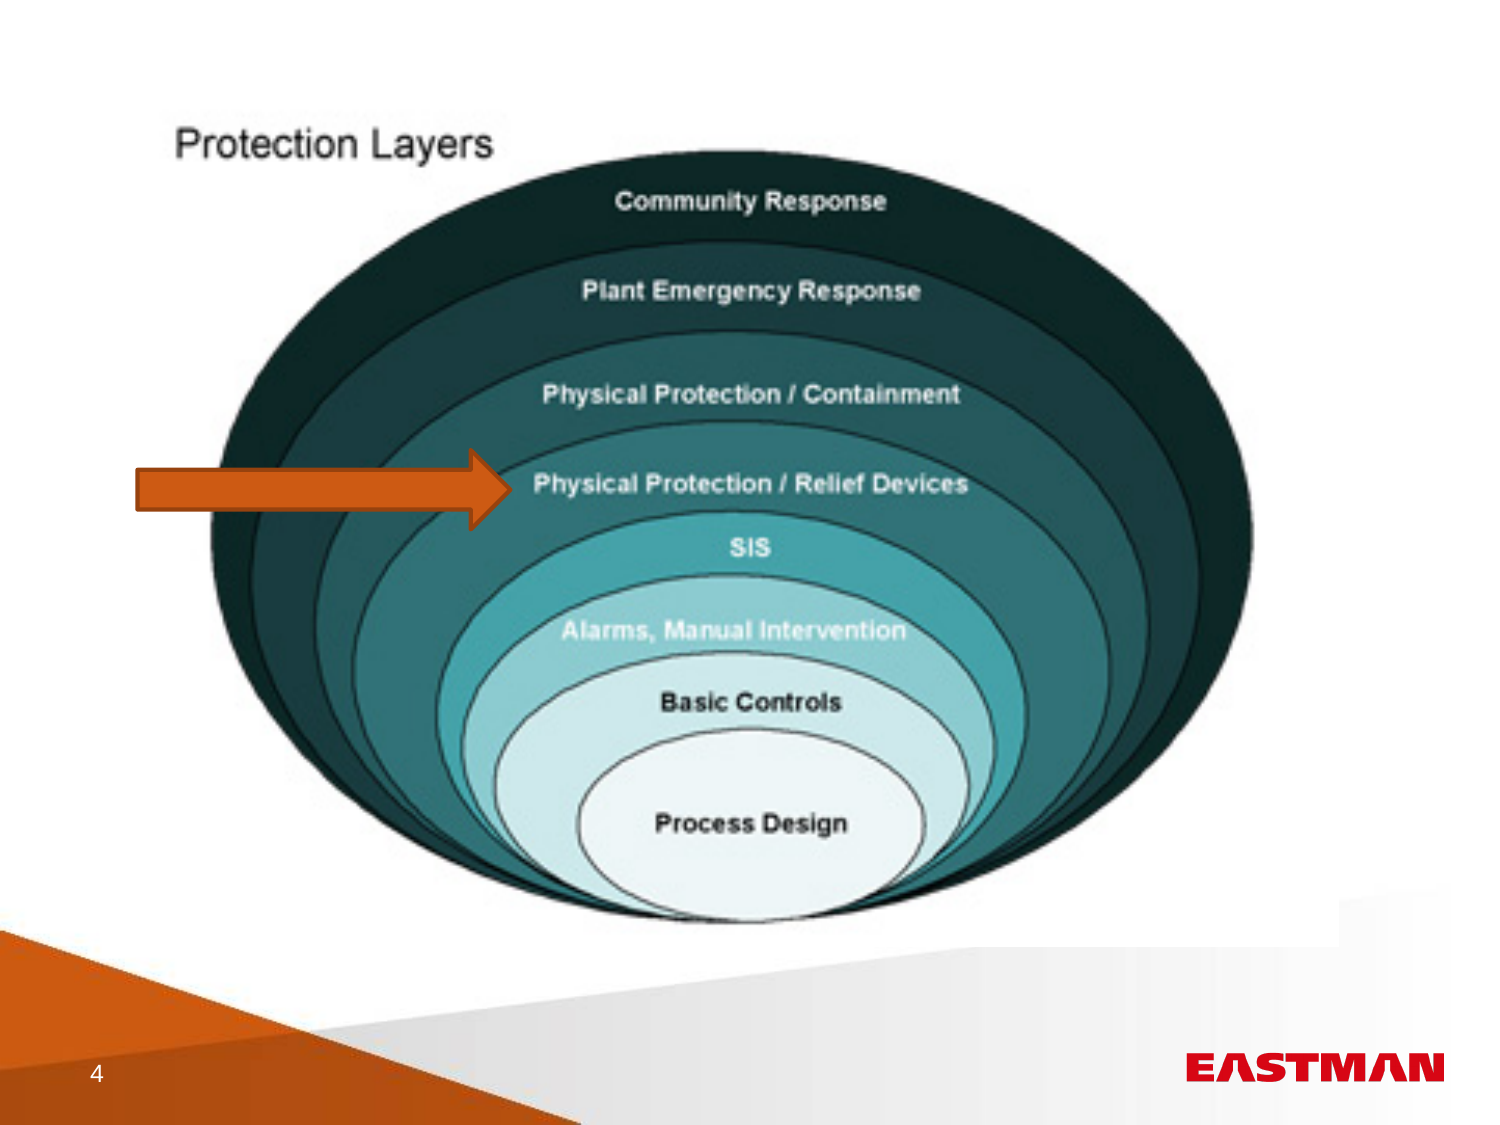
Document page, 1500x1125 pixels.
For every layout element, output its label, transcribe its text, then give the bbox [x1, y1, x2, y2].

slide_number 4 [75, 1042, 150, 1103]
picture [0, 87, 1500, 1125]
